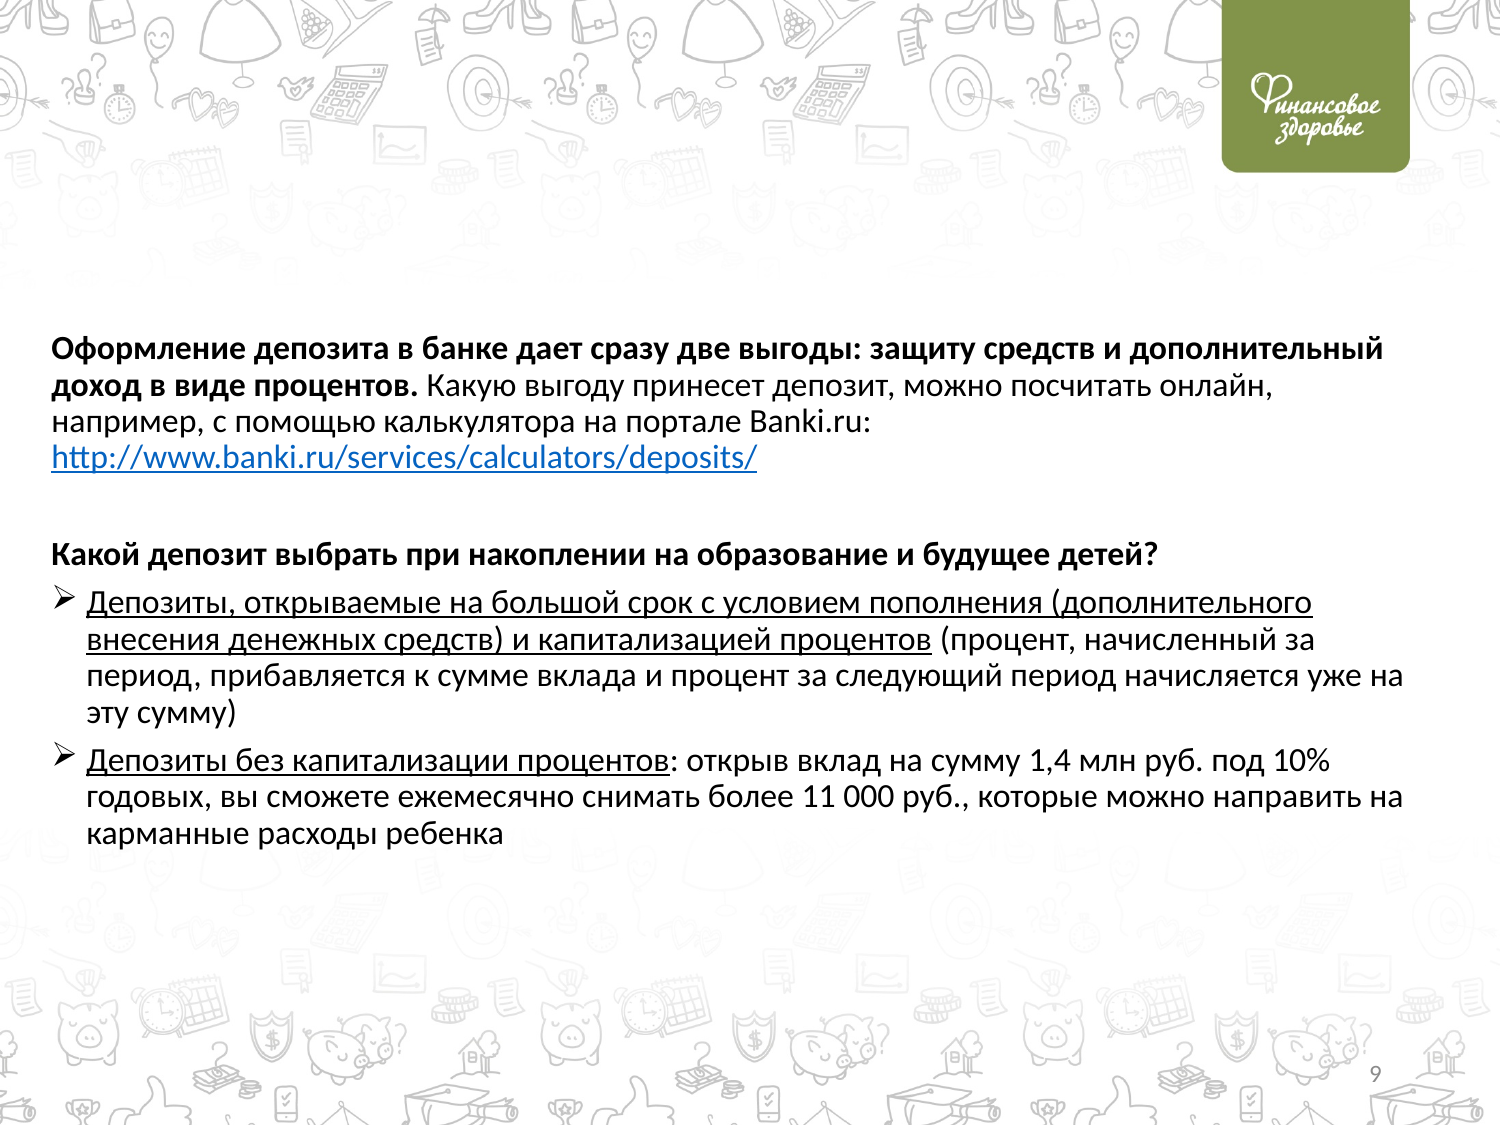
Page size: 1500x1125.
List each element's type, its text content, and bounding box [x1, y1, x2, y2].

list Оформление депозита в банке дает сразу две выгоды: защиту средств и дополнительный доход в виде процентов. Какую выгоду принесет депозит, можно посчитать онлайн, например, с помощью калькулятора на портале Banki.ru: http://www.banki.ru/services/calculators/deposits/ Какой депозит выбрать при накоплении на образование и будущее детей? Депозиты, открываемые на большой срок с условием пополнения (дополнительного внесения денежных средств) и капитализацией процентов (процент, начисленный за период, прибавляется к сумме вклада и процент за следующий период начисляется уже на эту сумму) Депозиты без капитализации процентов: открыв вклад на сумму 1,4 млн руб. под 10% годовых, вы сможете ежемесячно снимать более 11 000 руб., которые можно направить на карманные расходы ребенка [36, 323, 1438, 867]
slide_number 9 [1059, 1042, 1397, 1103]
picture [0, 0, 1500, 1125]
